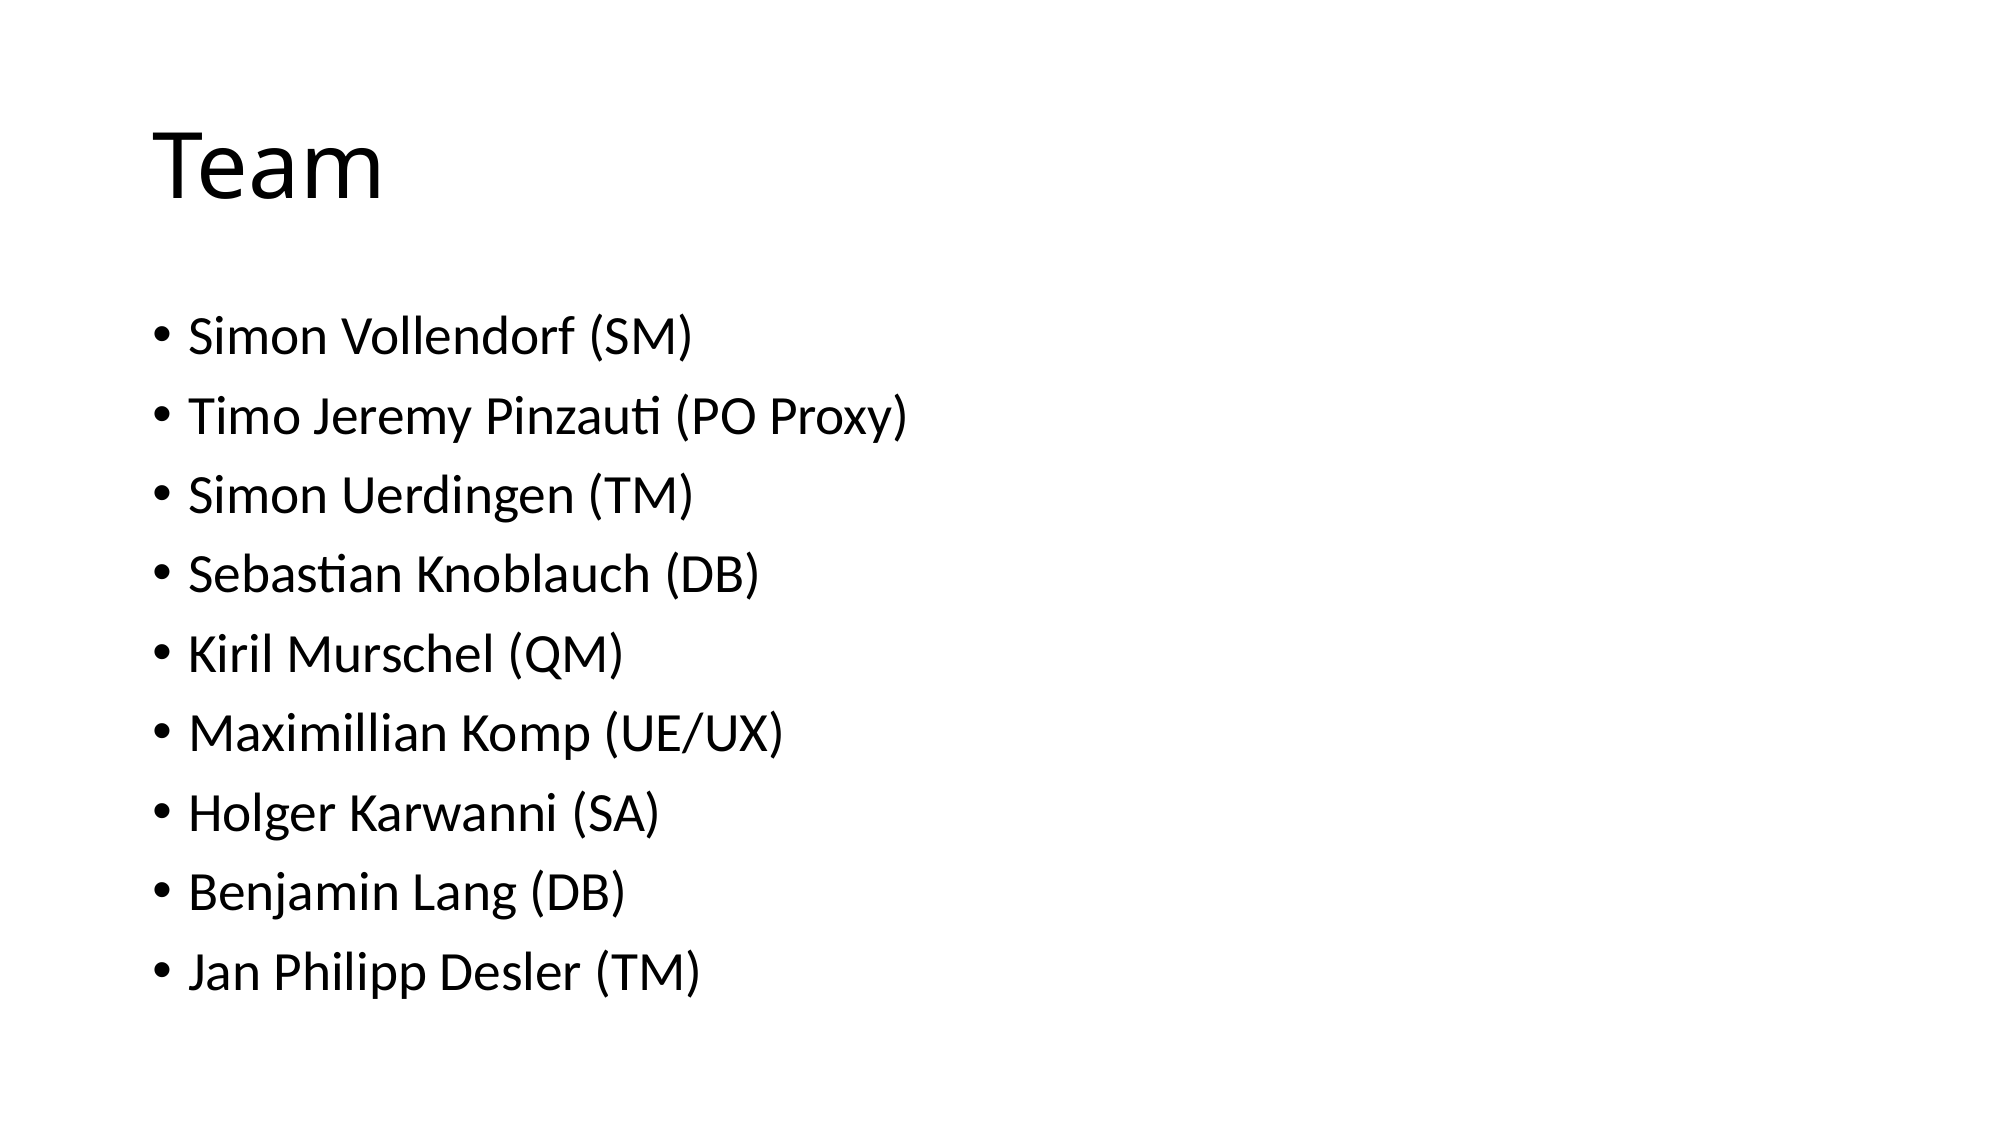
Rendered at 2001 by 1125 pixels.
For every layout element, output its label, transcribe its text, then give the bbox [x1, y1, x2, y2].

title Team [137, 59, 1863, 278]
list Simon Vollendorf (SM) Timo Jeremy Pinzauti (PO Proxy) Simon Uerdingen (TM) Sebastian Knoblauch (DB) Kiril Murschel (QM) Maximillian Komp (UE/UX) Holger Karwanni (SA) Benjamin Lang (DB) Jan Philipp Desler (TM) [137, 299, 1863, 1014]
